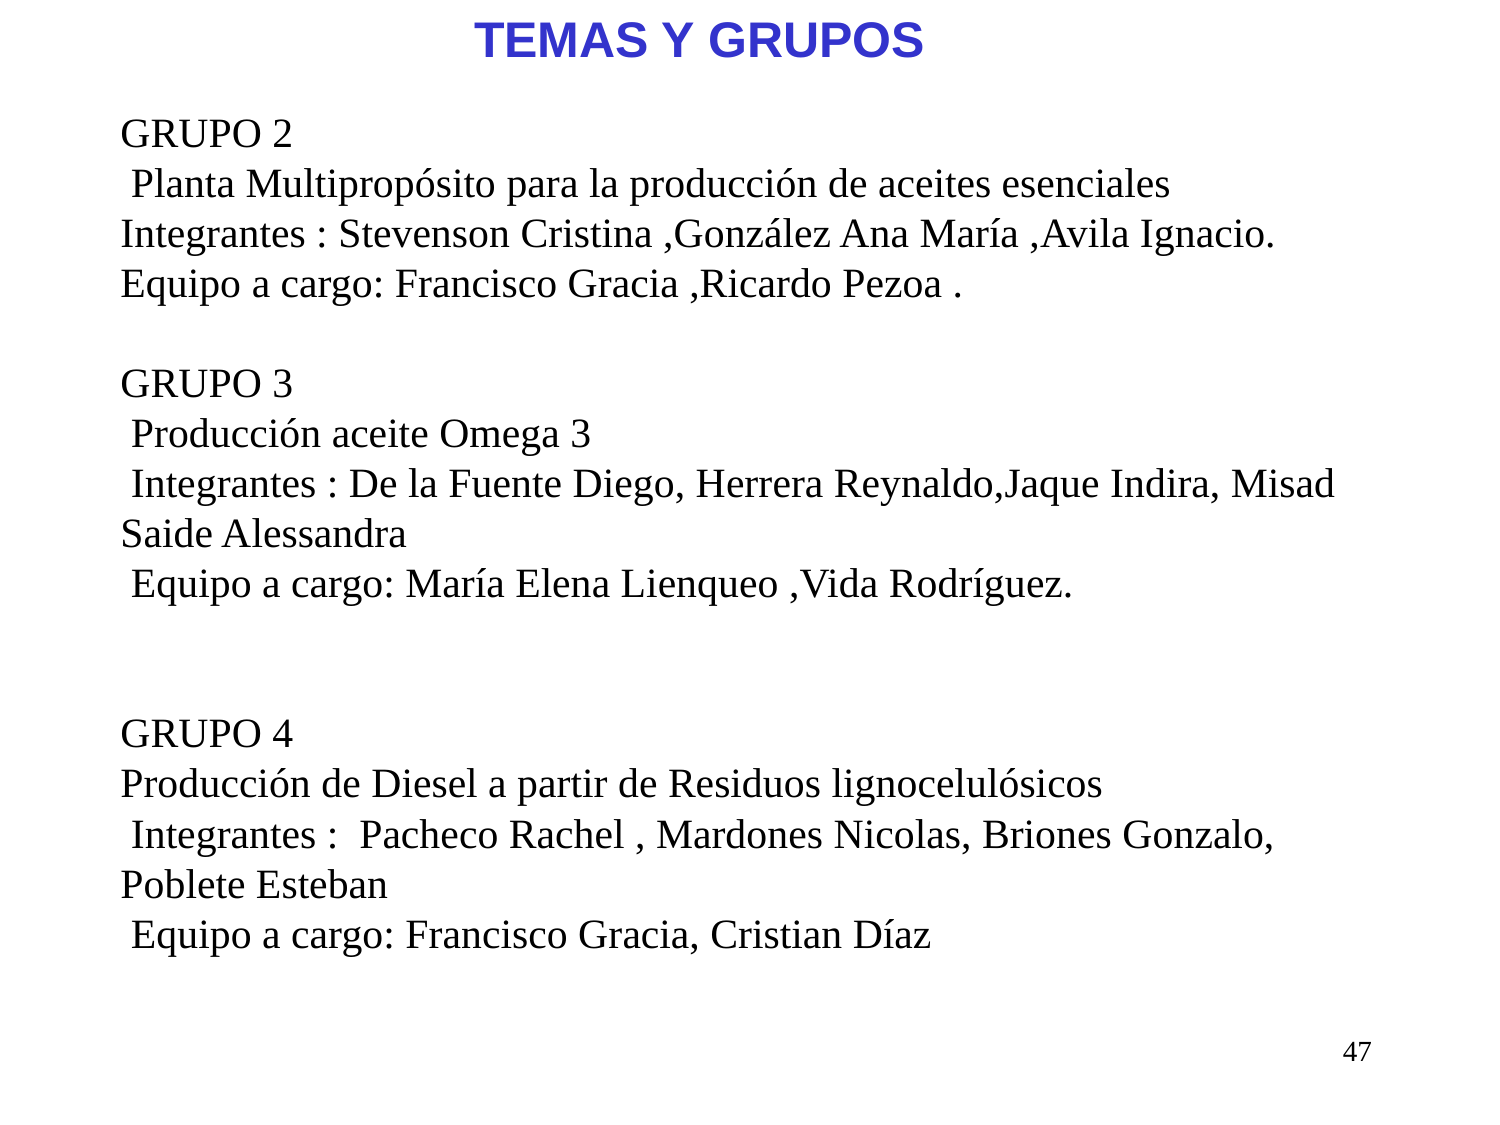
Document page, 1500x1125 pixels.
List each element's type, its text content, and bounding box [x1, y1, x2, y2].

slide_number 47 [1074, 1024, 1388, 1101]
title GRUPO 2 Planta Multipropósito para la producción de aceites esenciales Integrantes : Stevenson Cristina ,González Ana María ,Avila Ignacio. Equipo a cargo: Francisco Gracia ,Ricardo Pezoa . GRUPO 3 Producción aceite Omega 3 Integrantes : De la Fuente Diego, Herrera Reynaldo,Jaque Indira, Misad Saide Alessandra Equipo a cargo: María Elena Lienqueo ,Vida Rodríguez. GRUPO 4 Producción de Diesel a partir de Residuos lignocelulósicos Integrantes : Pacheco Rachel , Mardones Nicolas, Briones Gonzalo, Poblete Esteban Equipo a cargo: Francisco Gracia, Cristian Díaz [105, 562, 1381, 751]
text_box TEMAS Y GRUPOS [459, 0, 940, 75]
